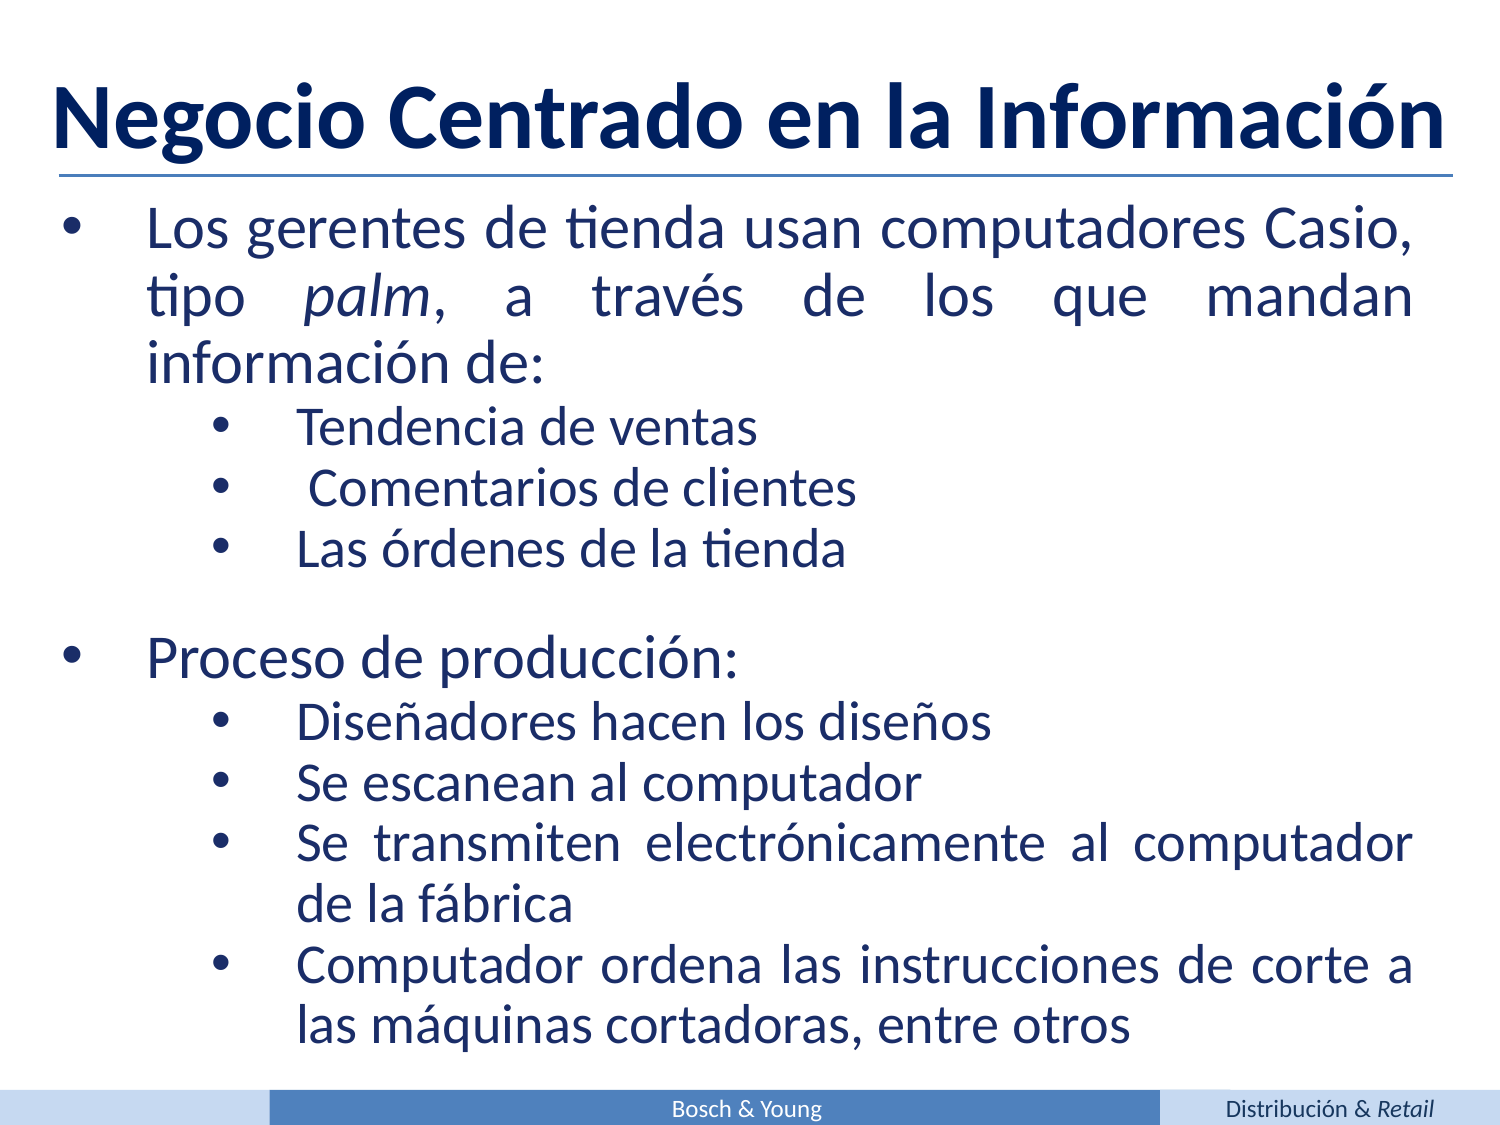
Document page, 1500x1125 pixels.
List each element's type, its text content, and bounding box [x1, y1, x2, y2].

text_box Distribución & Retail [1158, 1088, 1500, 1125]
text_box Los gerentes de tienda usan computadores Casio, tipo palm, a través de los que mandan información de: Tendencia de ventas Comentarios de clientes Las órdenes de la tienda Proceso de producción: Diseñadores hacen los diseños Se escanean al computador Se transmiten electrónicamente al computador de la fábrica Computador ordena las instrucciones de corte a las máquinas cortadoras, entre otros [46, 187, 1430, 1064]
text_box [0, 1088, 272, 1125]
text_box Bosch & Young [272, 1088, 1158, 1125]
text_box Negocio Centrado en la Información [35, 47, 1465, 175]
